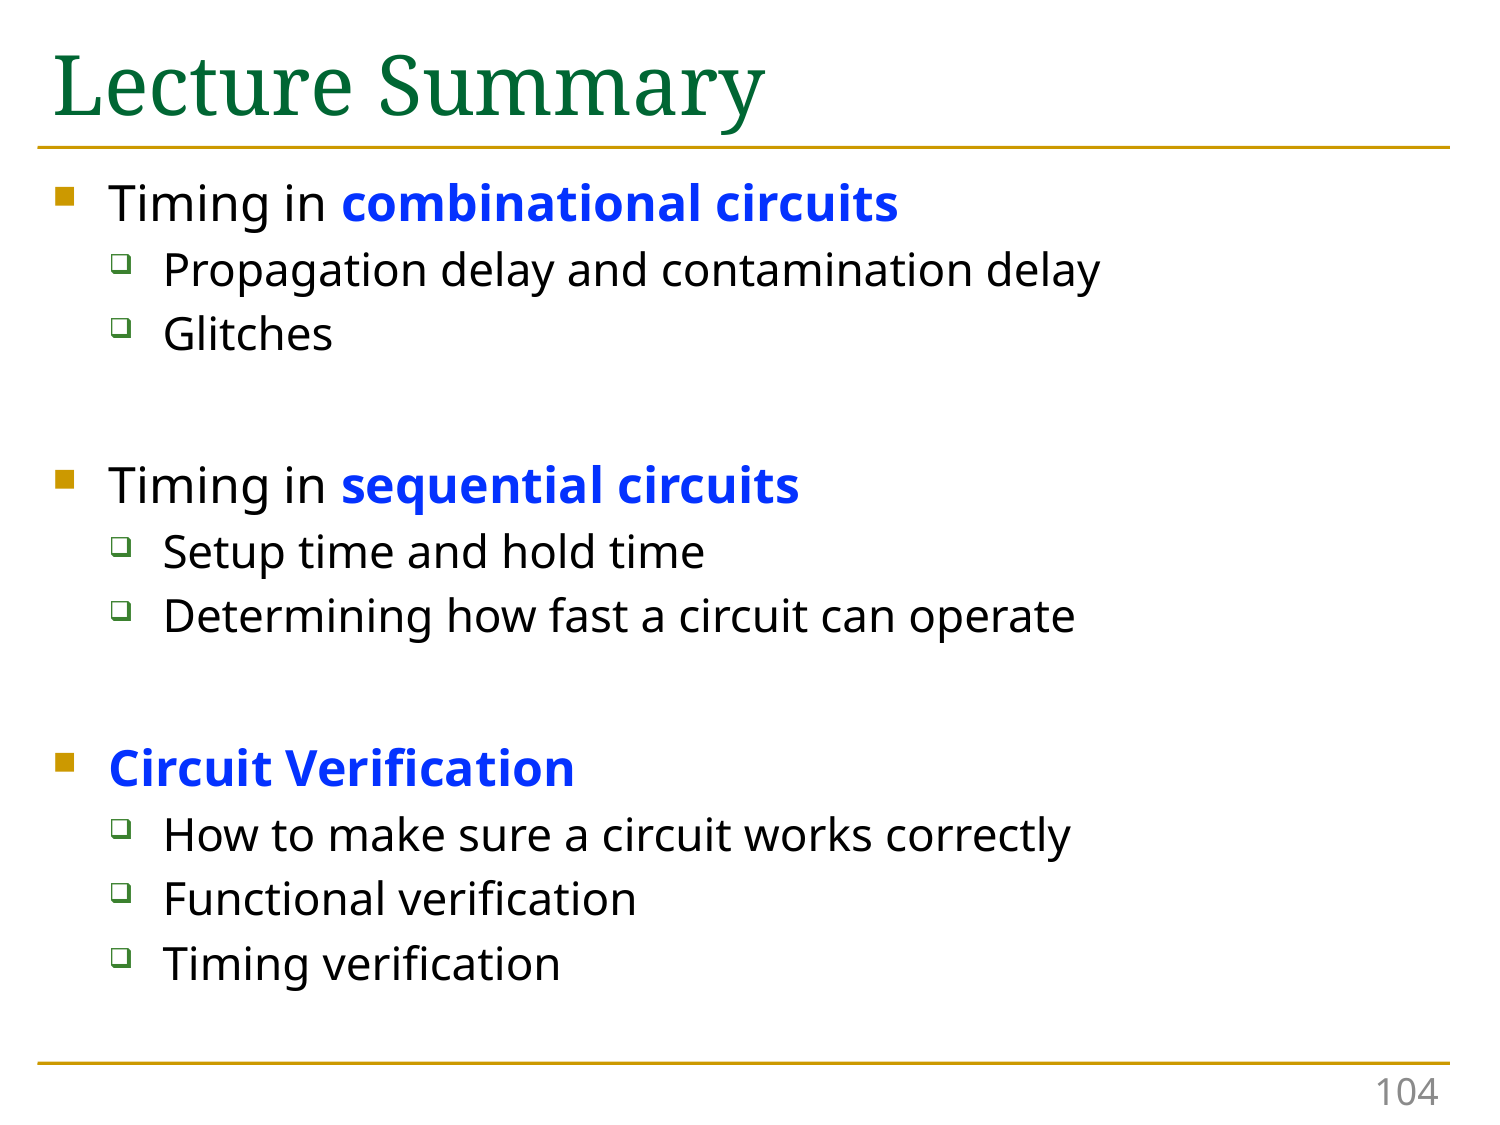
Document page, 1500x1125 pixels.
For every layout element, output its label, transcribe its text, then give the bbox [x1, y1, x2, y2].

title Lecture Summary [37, 24, 1450, 163]
list Timing in combinational circuits Propagation delay and contamination delay Glitches Timing in sequential circuits Setup time and hold time Determining how fast a circuit can operate Circuit Verification How to make sure a circuit works correctly Functional verification Timing verification [37, 163, 1450, 1064]
slide_number 104 [1116, 1063, 1454, 1124]
